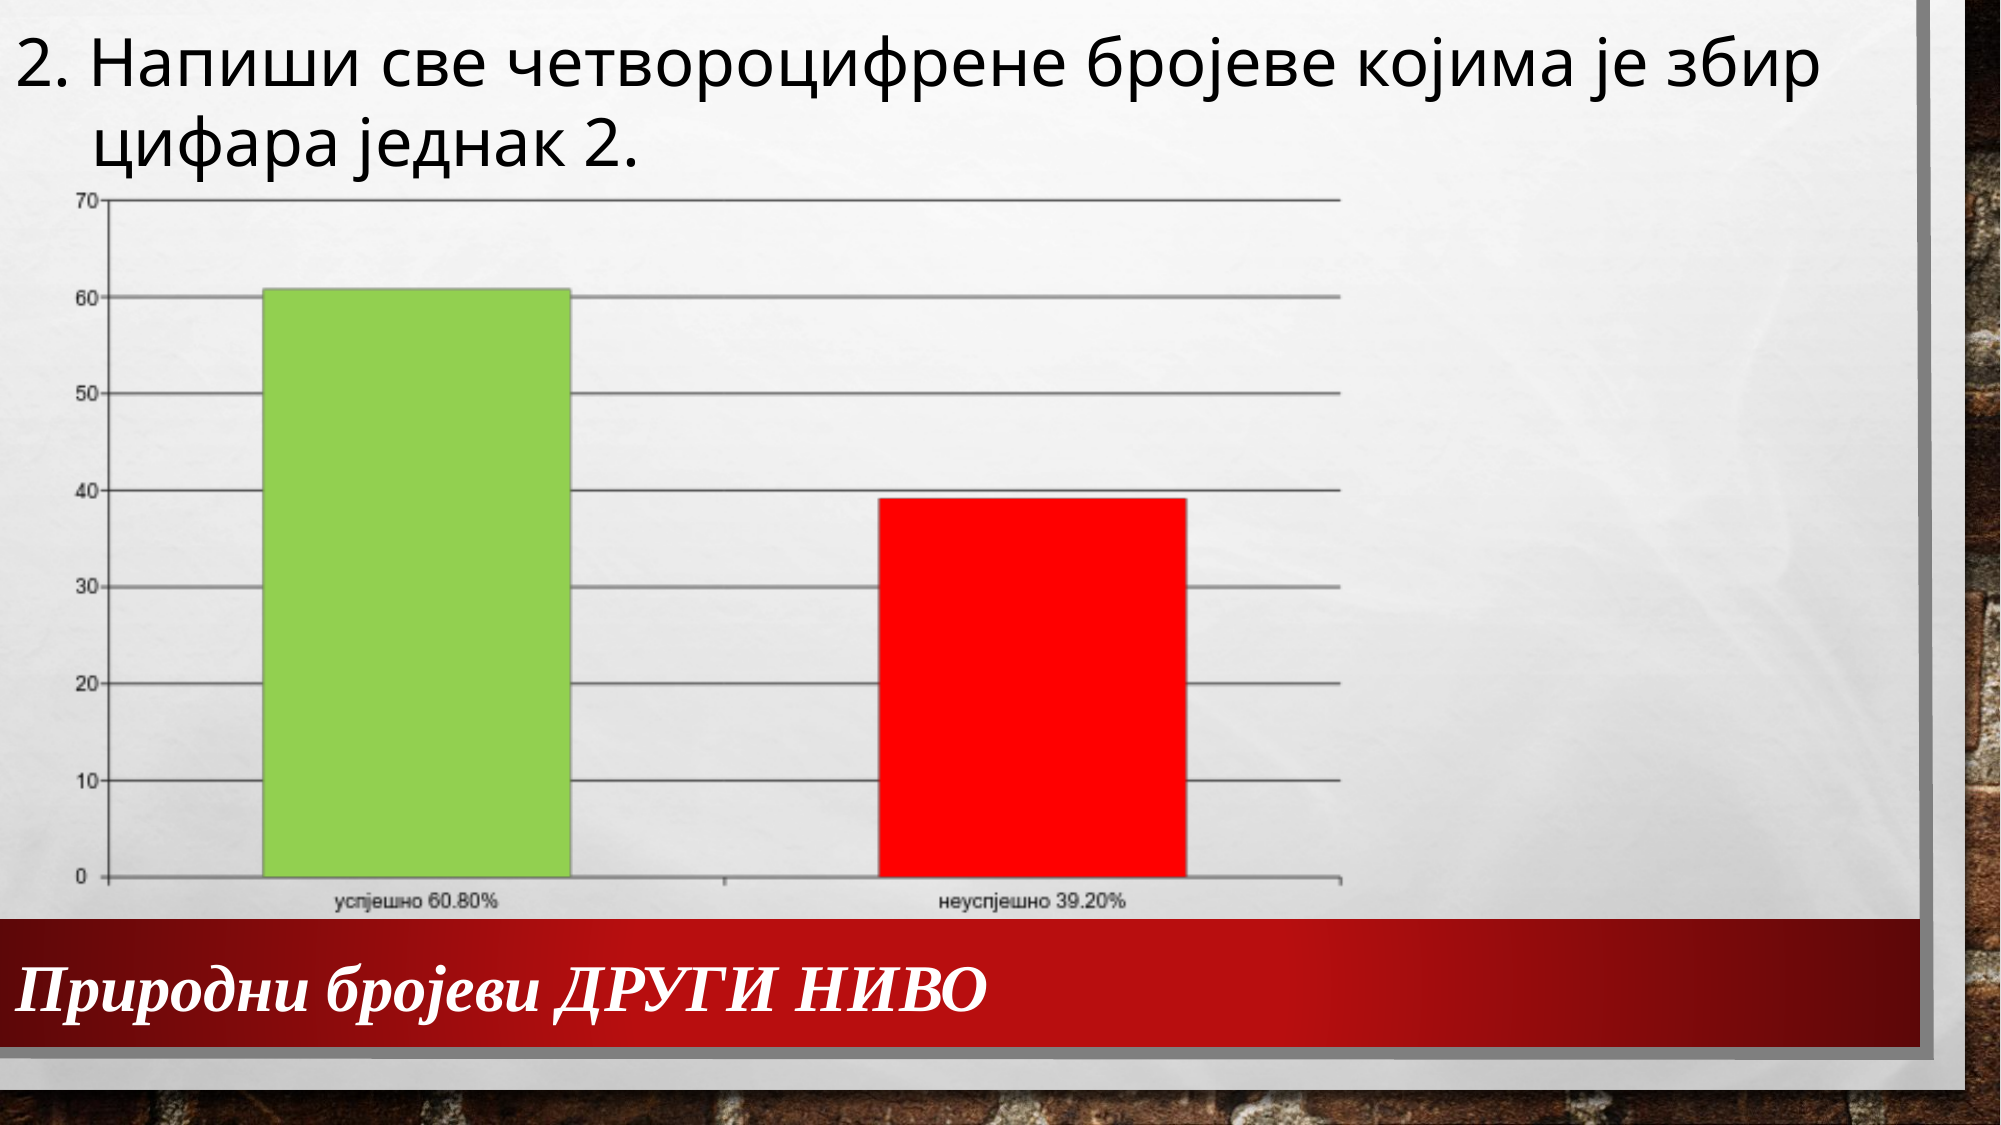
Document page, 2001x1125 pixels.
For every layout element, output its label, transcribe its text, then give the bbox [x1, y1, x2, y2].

picture [0, 179, 1921, 1048]
title 2. Напиши све четвороцифрене бројеве којима је збир цифара једнак 2. [0, 0, 1950, 200]
picture [0, 0, 2001, 1125]
text_box Природни бројеви ДРУГИ НИВО [0, 937, 1113, 1034]
